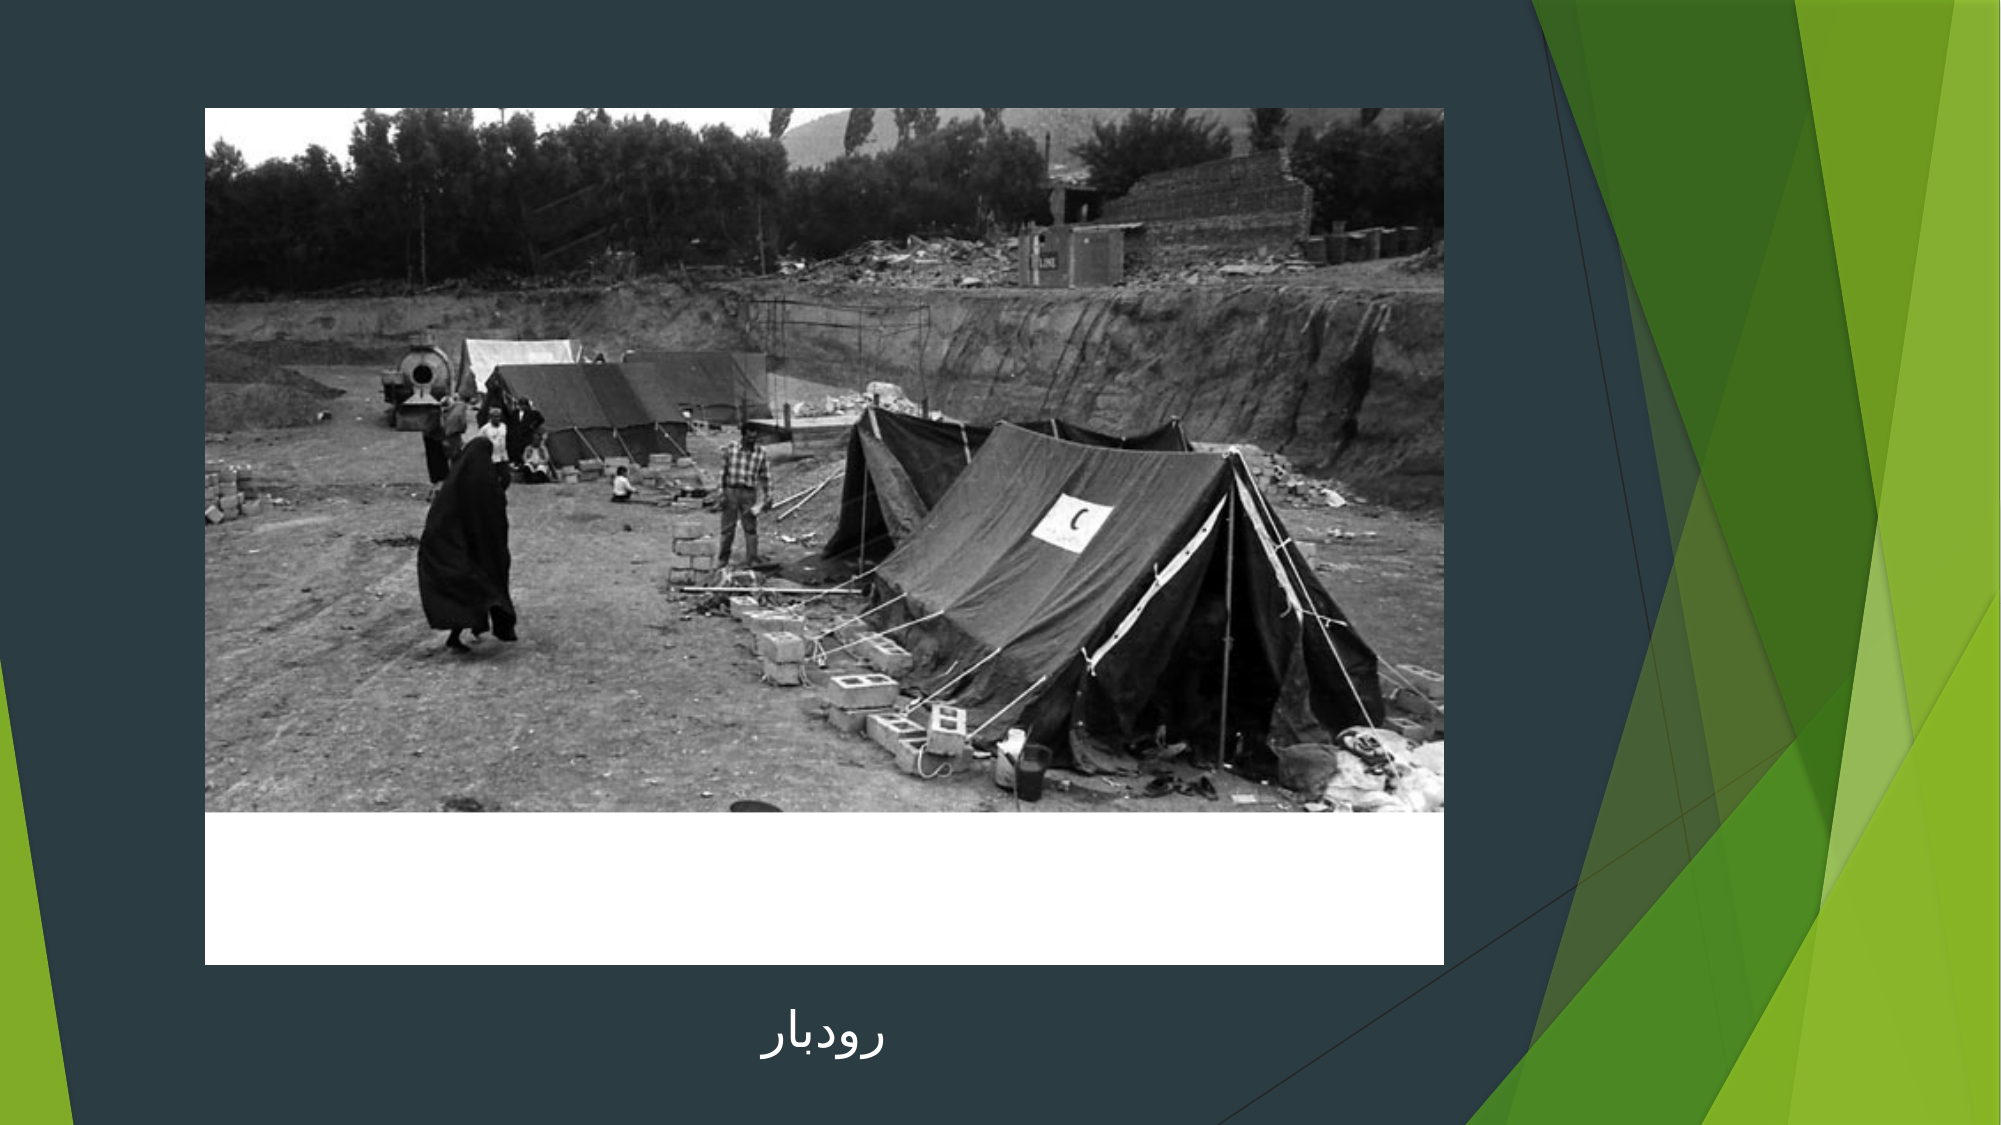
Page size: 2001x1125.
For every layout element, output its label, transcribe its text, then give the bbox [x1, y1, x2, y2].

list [205, 108, 1444, 965]
text_box رودبار [451, 990, 1198, 1066]
